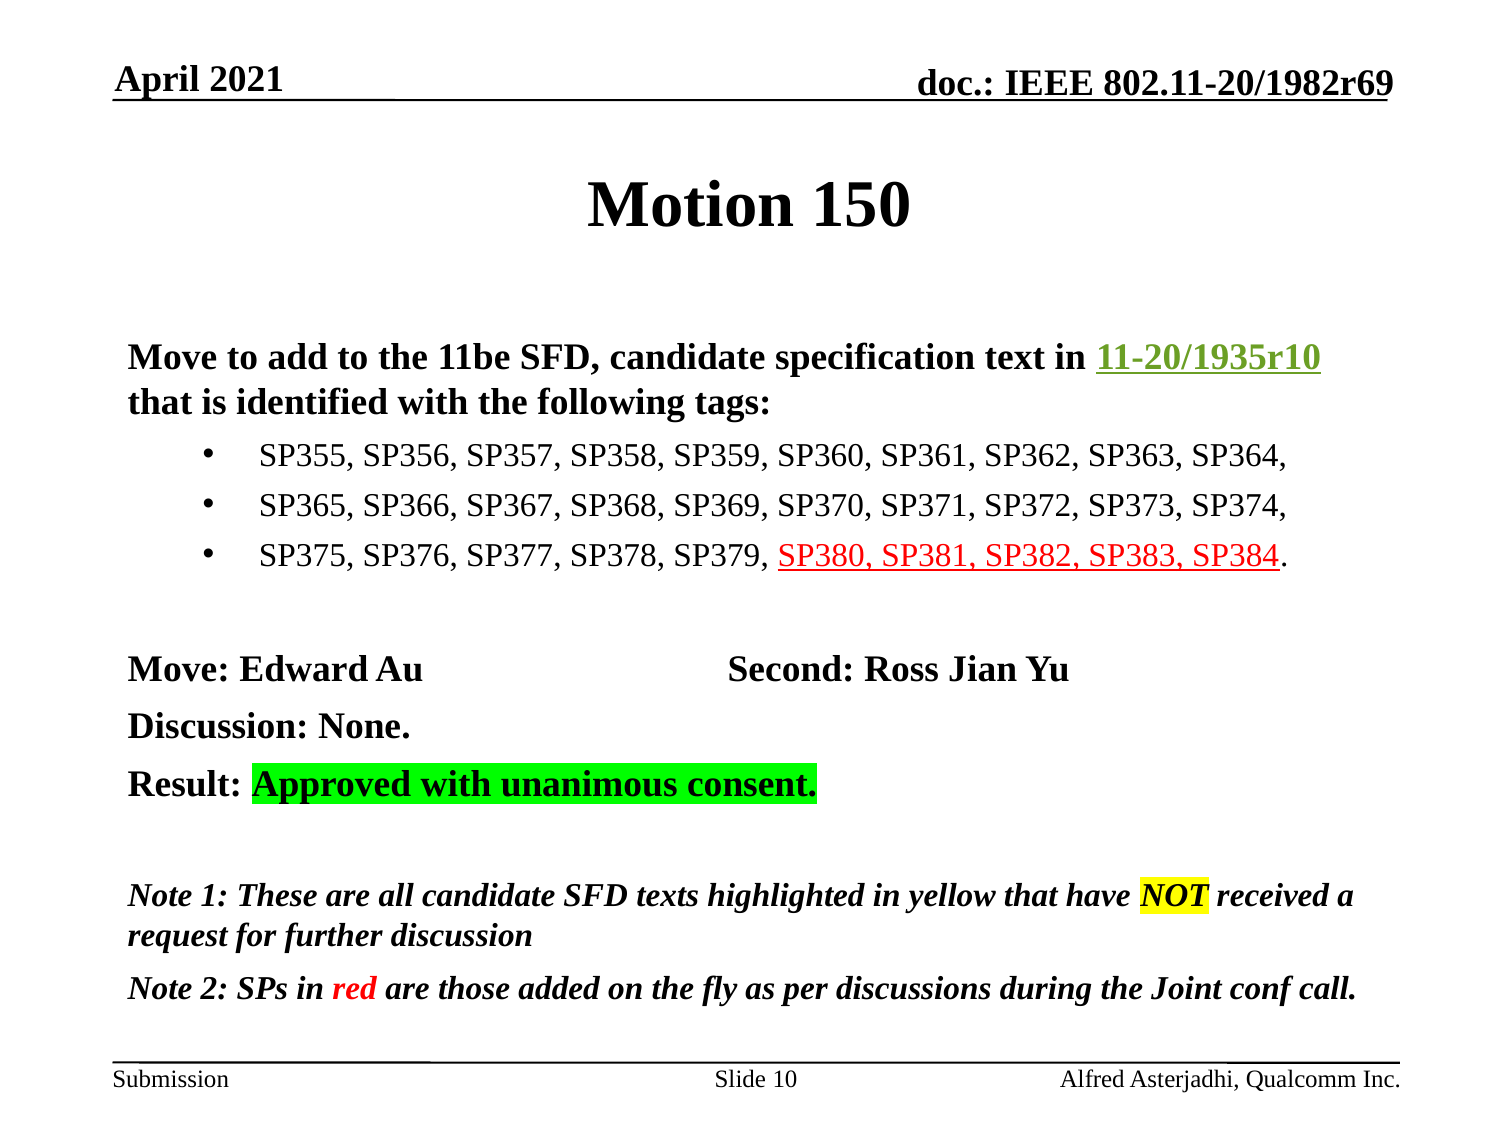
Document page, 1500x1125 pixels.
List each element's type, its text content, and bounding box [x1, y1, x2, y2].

slide_number Slide 10 [712, 1061, 800, 1123]
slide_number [114, 54, 423, 100]
footer Alfred Asterjadhi, Qualcomm Inc. [878, 1061, 1402, 1093]
list Move to add to the 11be SFD, candidate specification text in 11-20/1935r10 that is identified with the following tags: SP355, SP356, SP357, SP358, SP359, SP360, SP361, SP362, SP363, SP364, SP365, SP366, SP367, SP368, SP369, SP370, SP371, SP372, SP373, SP374, SP375, SP376, SP377, SP378, SP379, SP380, SP381, SP382, SP383, SP384. Move: Edward Au Second: Ross Jian Yu Discussion: None. Result: Approved with unanimous consent. Note 1: These are all candidate SFD texts highlighted in yellow that have NOT received a request for further discussion Note 2: SPs in red are those added on the fly as per discussions during the Joint conf call. [112, 324, 1388, 1051]
title Motion 150 [112, 112, 1388, 288]
